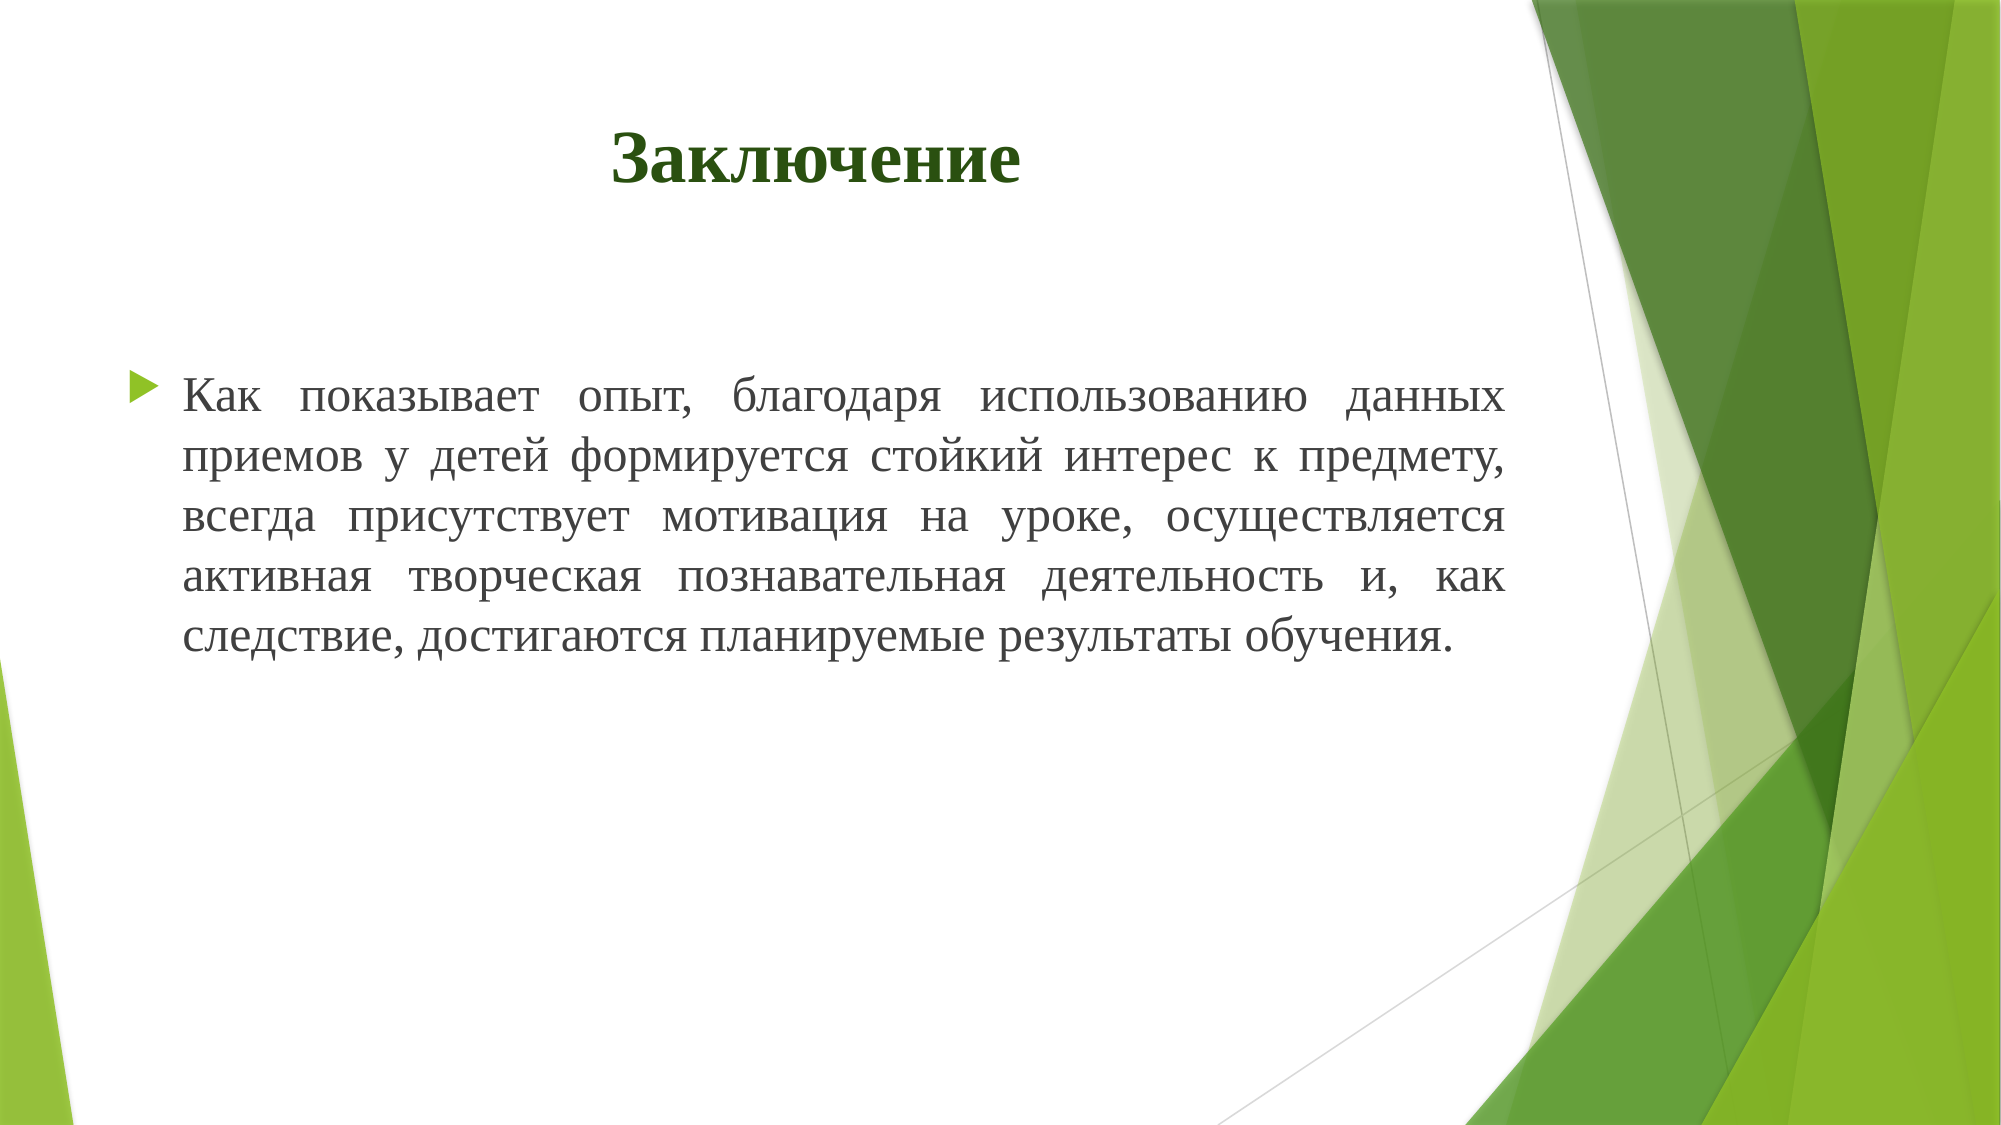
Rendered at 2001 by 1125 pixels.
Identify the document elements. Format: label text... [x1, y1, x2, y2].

list Как показывает опыт, благодаря использованию данных приемов у детей формируется стойкий интерес к предмету, всегда присутствует мотивация на уроке, осуществляется активная творческая познавательная деятельность и, как следствие, достигаются планируемые результаты обучения. [111, 354, 1522, 992]
title Заключение [111, 99, 1522, 317]
